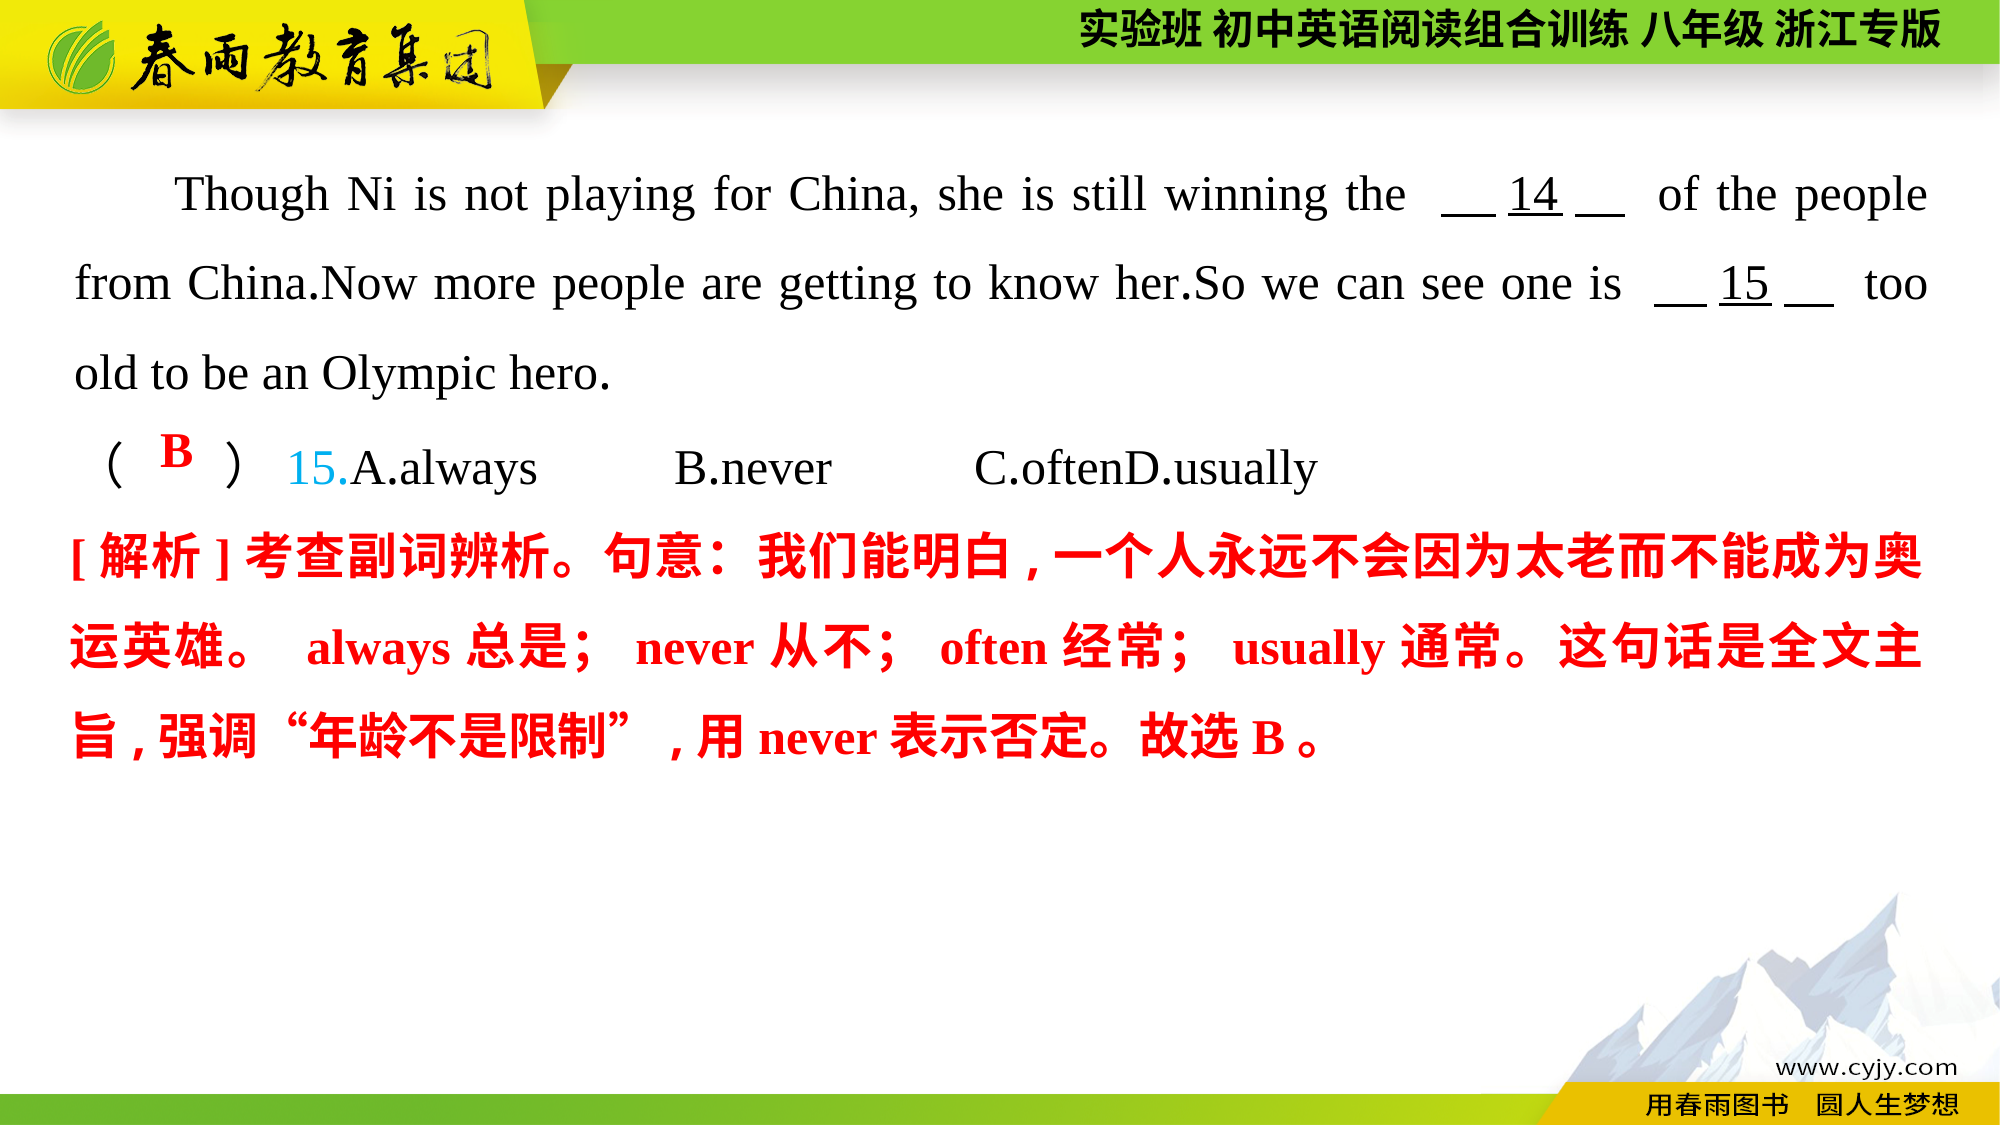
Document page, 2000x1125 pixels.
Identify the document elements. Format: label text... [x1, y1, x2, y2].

text_box B [145, 410, 209, 486]
picture [0, 0, 2000, 1125]
text_box [解析]考查副词辨析。句意：我们能明白,一个人永远不会因为太老而不能成为奥运英雄。 always总是；never从不；often经常；usually通常。这句话是全文主旨,强调“年龄不是限制”,用never表示否定。故选B。 [54, 486, 1939, 772]
text_box （ ）15.A.always B.never C.often D.usually [59, 397, 1944, 502]
list Though Ni is not playing for China, she is still winning the 14 of the people from China.Now more people are getting to know her.So we can see one is 15 too old to be an Olympic hero. [59, 122, 1944, 397]
